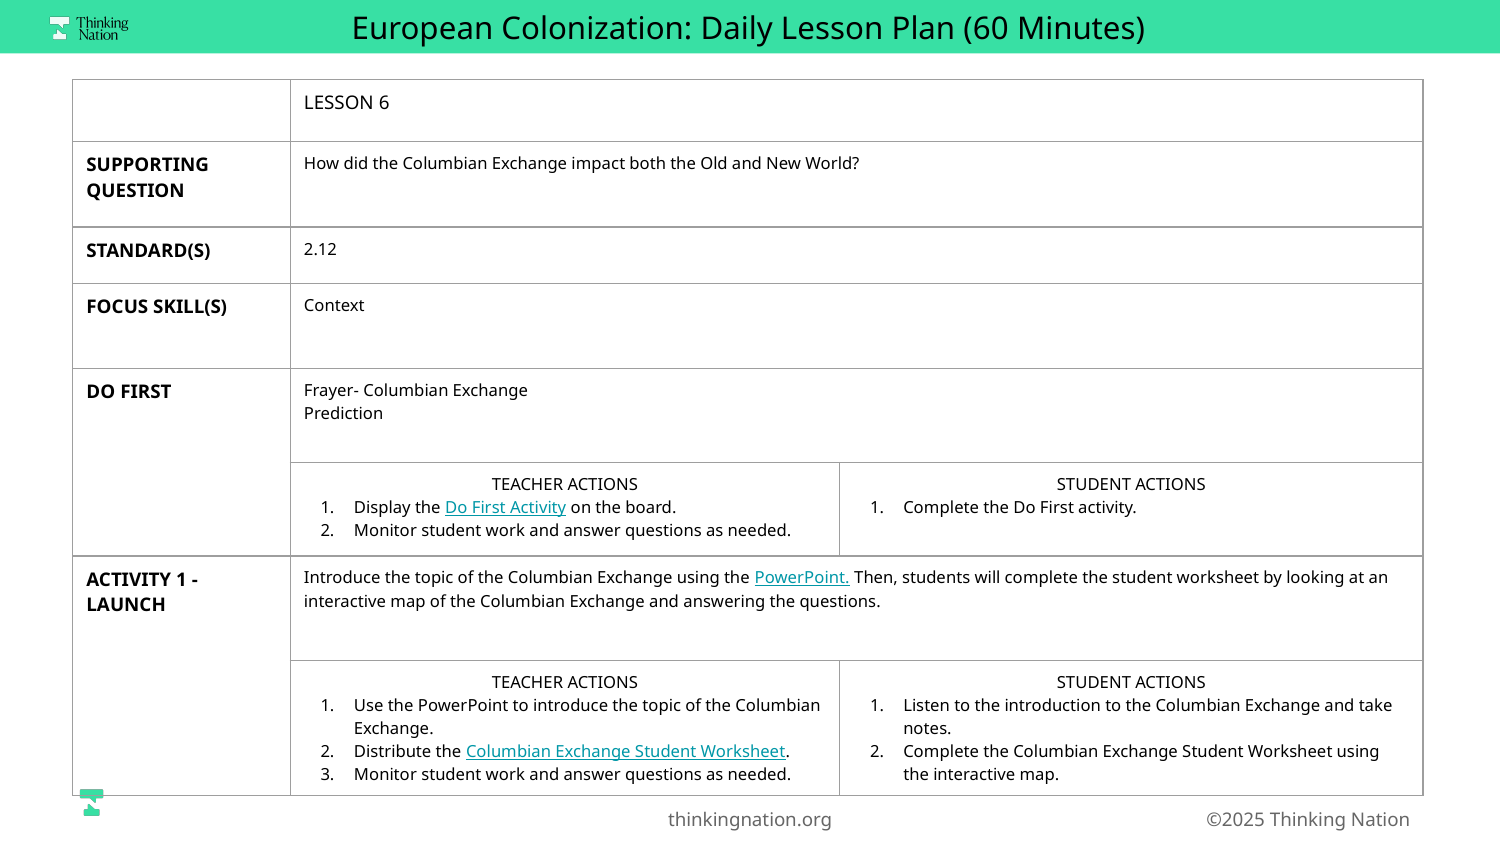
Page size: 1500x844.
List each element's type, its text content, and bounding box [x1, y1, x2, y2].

table_header LESSON 6 [291, 80, 1422, 141]
table_cell TEACHER ACTIONS Use the PowerPoint to introduce the topic of the Columbian Exchange. Distribute the Columbian Exchange Student Worksheet. Monitor student work and answer questions as needed. [291, 661, 839, 795]
table_cell Frayer- Columbian Exchange Prediction [291, 369, 1422, 462]
table_cell STUDENT ACTIONS Complete the Do First activity. [840, 463, 1422, 555]
table_cell SUPPORTING QUESTION [73, 142, 290, 226]
table_header [73, 80, 290, 141]
picture [73, 783, 110, 821]
table_cell Context [291, 284, 1422, 368]
table_cell DO FIRST [73, 369, 290, 555]
table_cell FOCUS SKILL(S) [73, 284, 290, 368]
text_box ©2025 Thinking Nation [1067, 796, 1423, 821]
text_box thinkingnation.org [572, 796, 928, 821]
table_cell 2.12 [291, 228, 1422, 283]
table_cell How did the Columbian Exchange impact both the Old and New World? [291, 142, 1422, 226]
table_cell TEACHER ACTIONS Display the Do First Activity on the board. Monitor student work and answer questions as needed. [291, 463, 839, 555]
table_cell STUDENT ACTIONS Listen to the introduction to the Columbian Exchange and take notes. Complete the Columbian Exchange Student Worksheet using the interactive map. [840, 661, 1422, 795]
table_cell Introduce the topic of the Columbian Exchange using the PowerPoint. Then, students will complete the student worksheet by looking at an interactive map of the Columbian Exchange and answering the questions. [291, 557, 1422, 660]
table_cell STANDARD(S) [73, 228, 290, 283]
text_box European Colonization: Daily Lesson Plan (60 Minutes) [0, 0, 1500, 54]
picture [41, 9, 131, 47]
table_cell ACTIVITY 1 - LAUNCH [73, 557, 290, 795]
